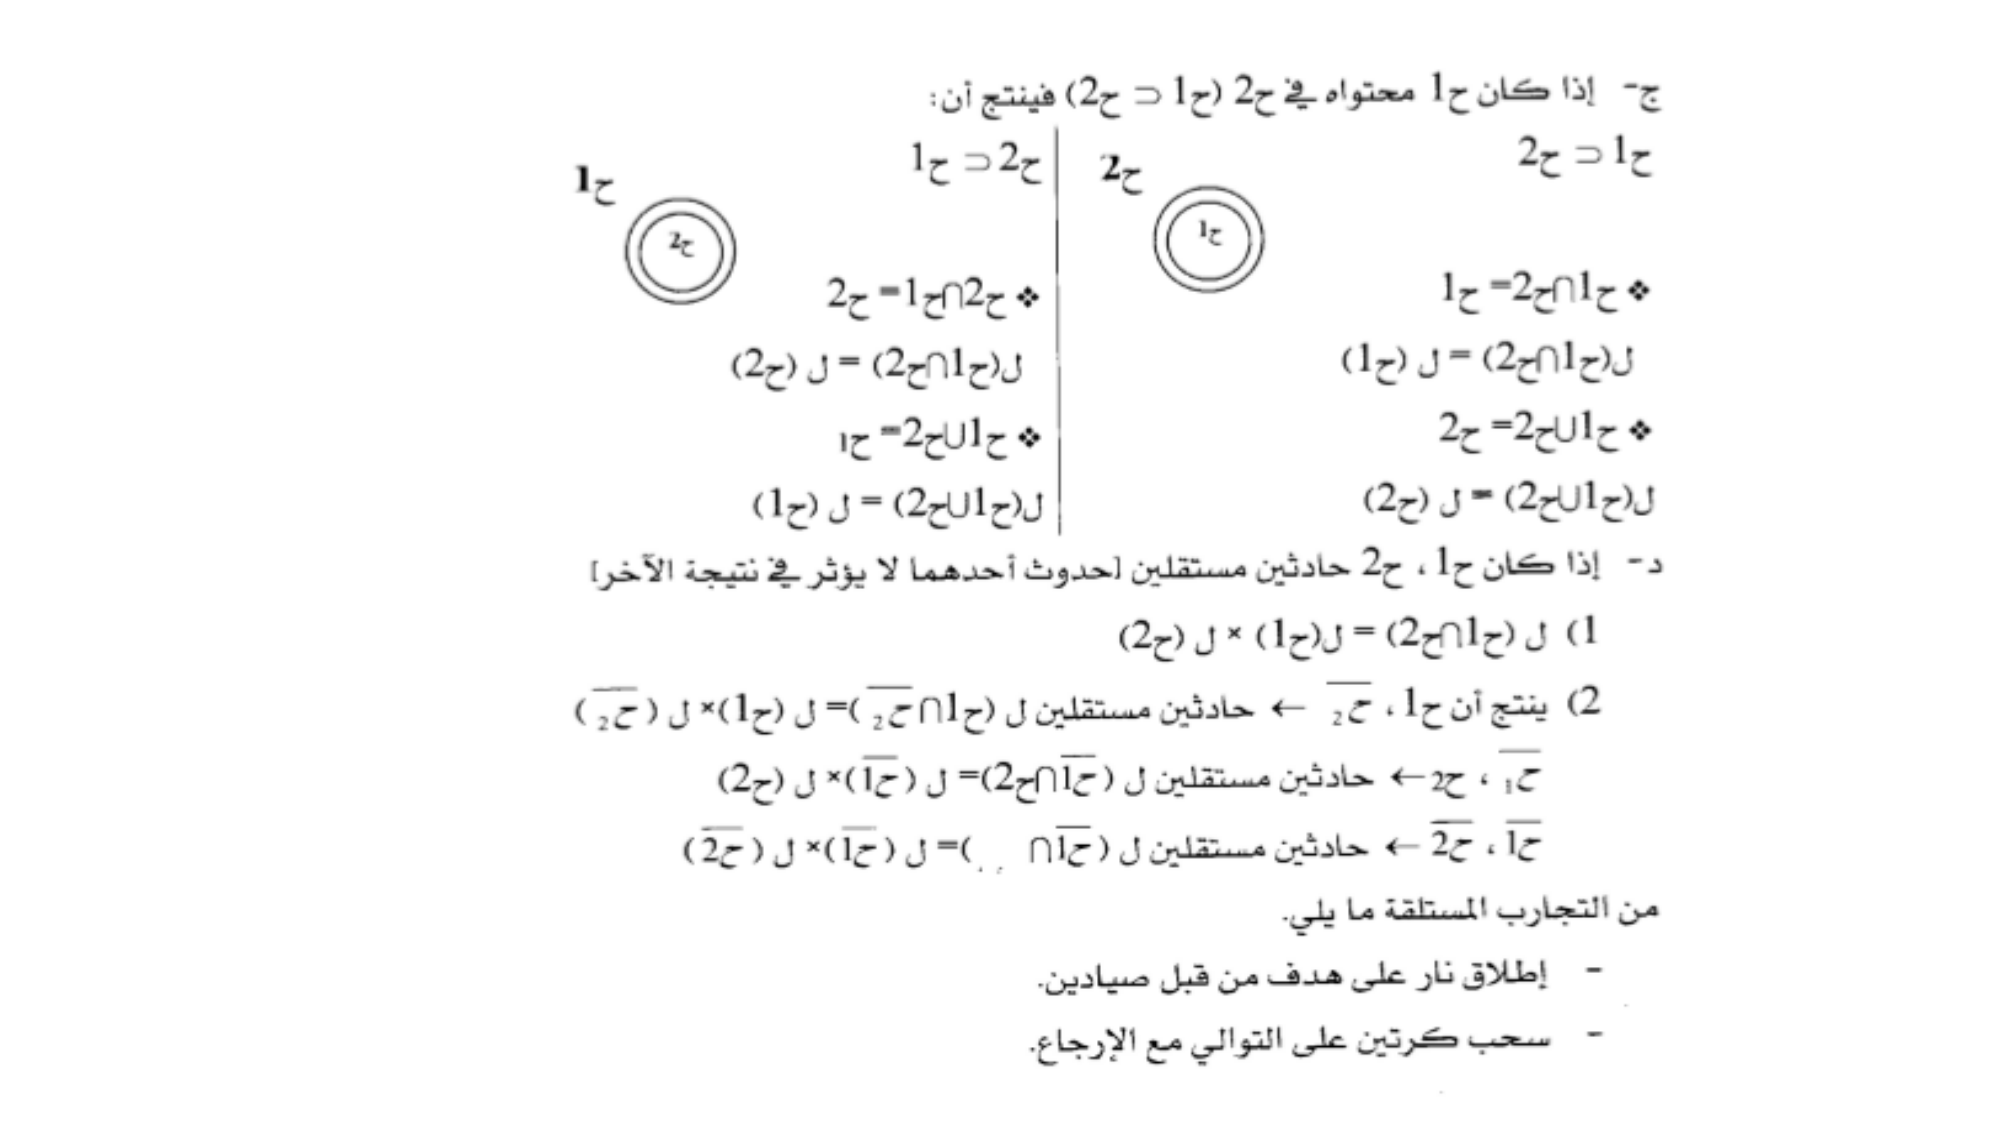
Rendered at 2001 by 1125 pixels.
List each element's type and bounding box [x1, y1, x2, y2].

picture [417, 34, 1713, 1104]
